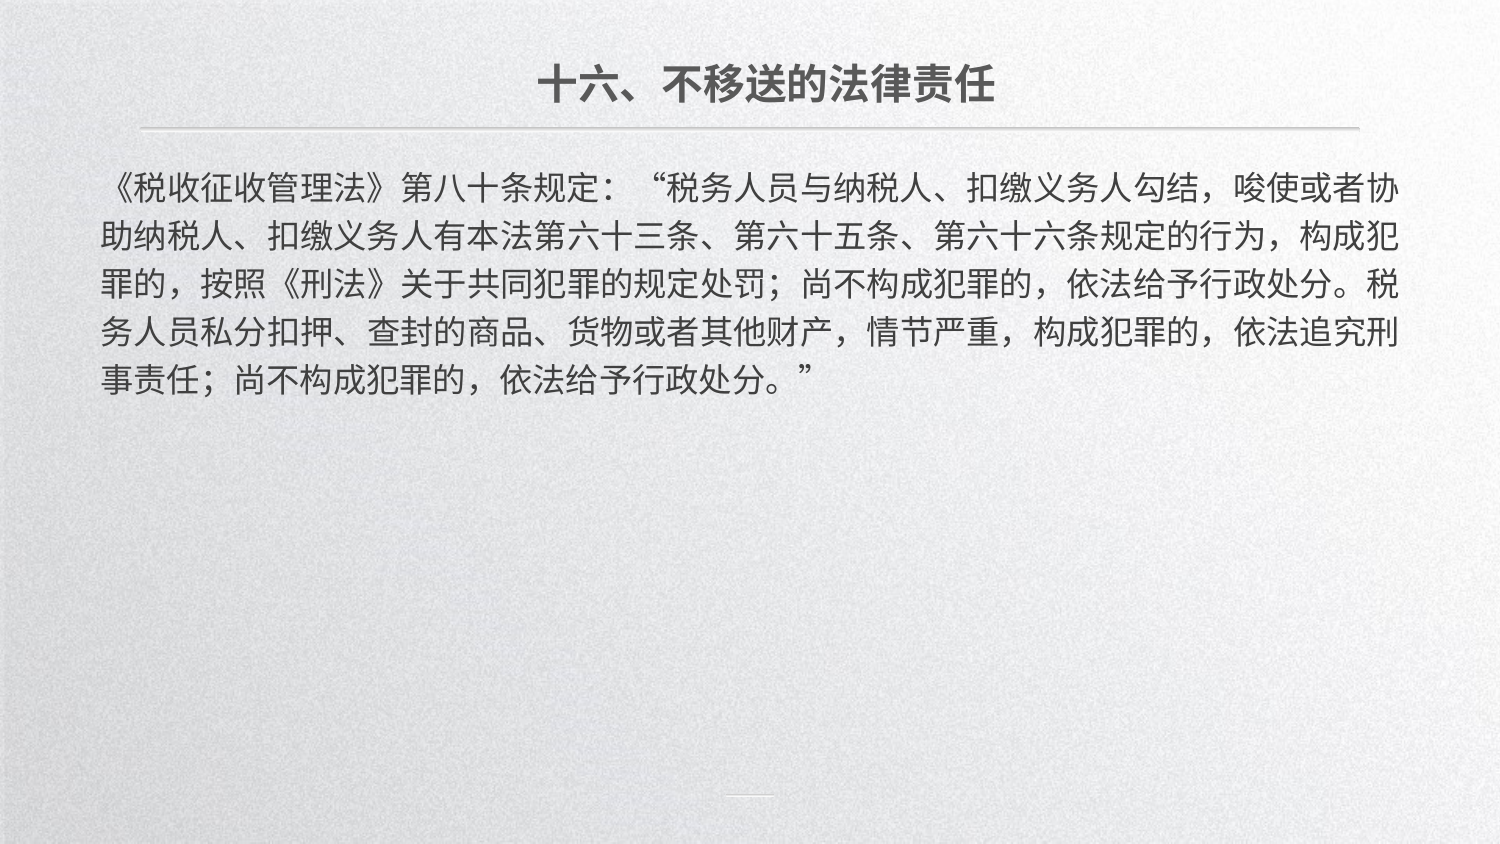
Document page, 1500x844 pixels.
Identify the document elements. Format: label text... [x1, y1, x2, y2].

text_box 《税收征收管理法》第八十条规定：“税务人员与纳税人、扣缴义务人勾结，唆使或者协助纳税人、扣缴义务人有本法第六十三条、第六十五条、第六十六条规定的行为，构成犯罪的，按照《刑法》关于共同犯罪的规定处罚；尚不构成犯罪的，依法给予行政处分。税务人员私分扣押、查封的商品、货物或者其他财产，情节严重，构成犯罪的，依法追究刑事责任；尚不构成犯罪的，依法给予行政处分。” [100, 159, 1400, 399]
text_box 十六、不移送的法律责任 [80, 52, 1452, 114]
picture [0, 0, 1500, 844]
